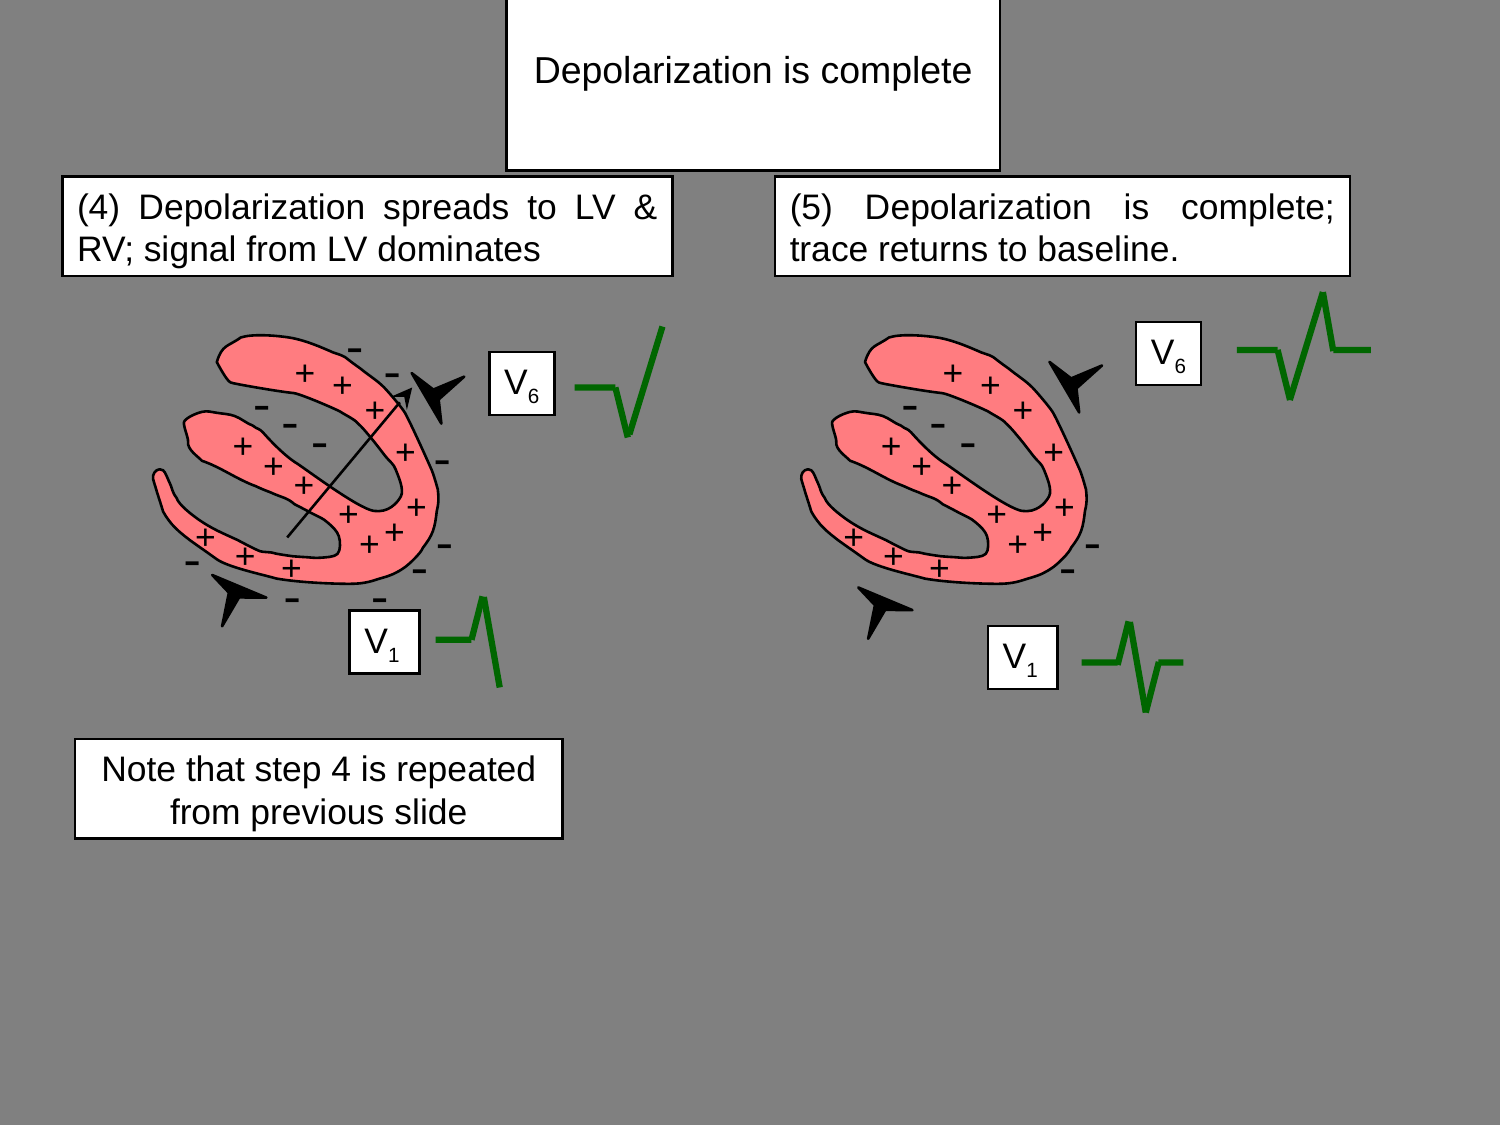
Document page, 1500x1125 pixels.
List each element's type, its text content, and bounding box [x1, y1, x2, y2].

title Depolarization is complete [505, 0, 1001, 172]
text_box (4) Depolarization spreads to LV & RV; signal from LV dominates [62, 176, 673, 277]
text_box (5) Depolarization is complete; trace returns to baseline. [774, 176, 1350, 277]
text_box Note that step 4 is repeated from previous slide [75, 738, 563, 839]
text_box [151, 312, 663, 688]
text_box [799, 291, 1371, 713]
